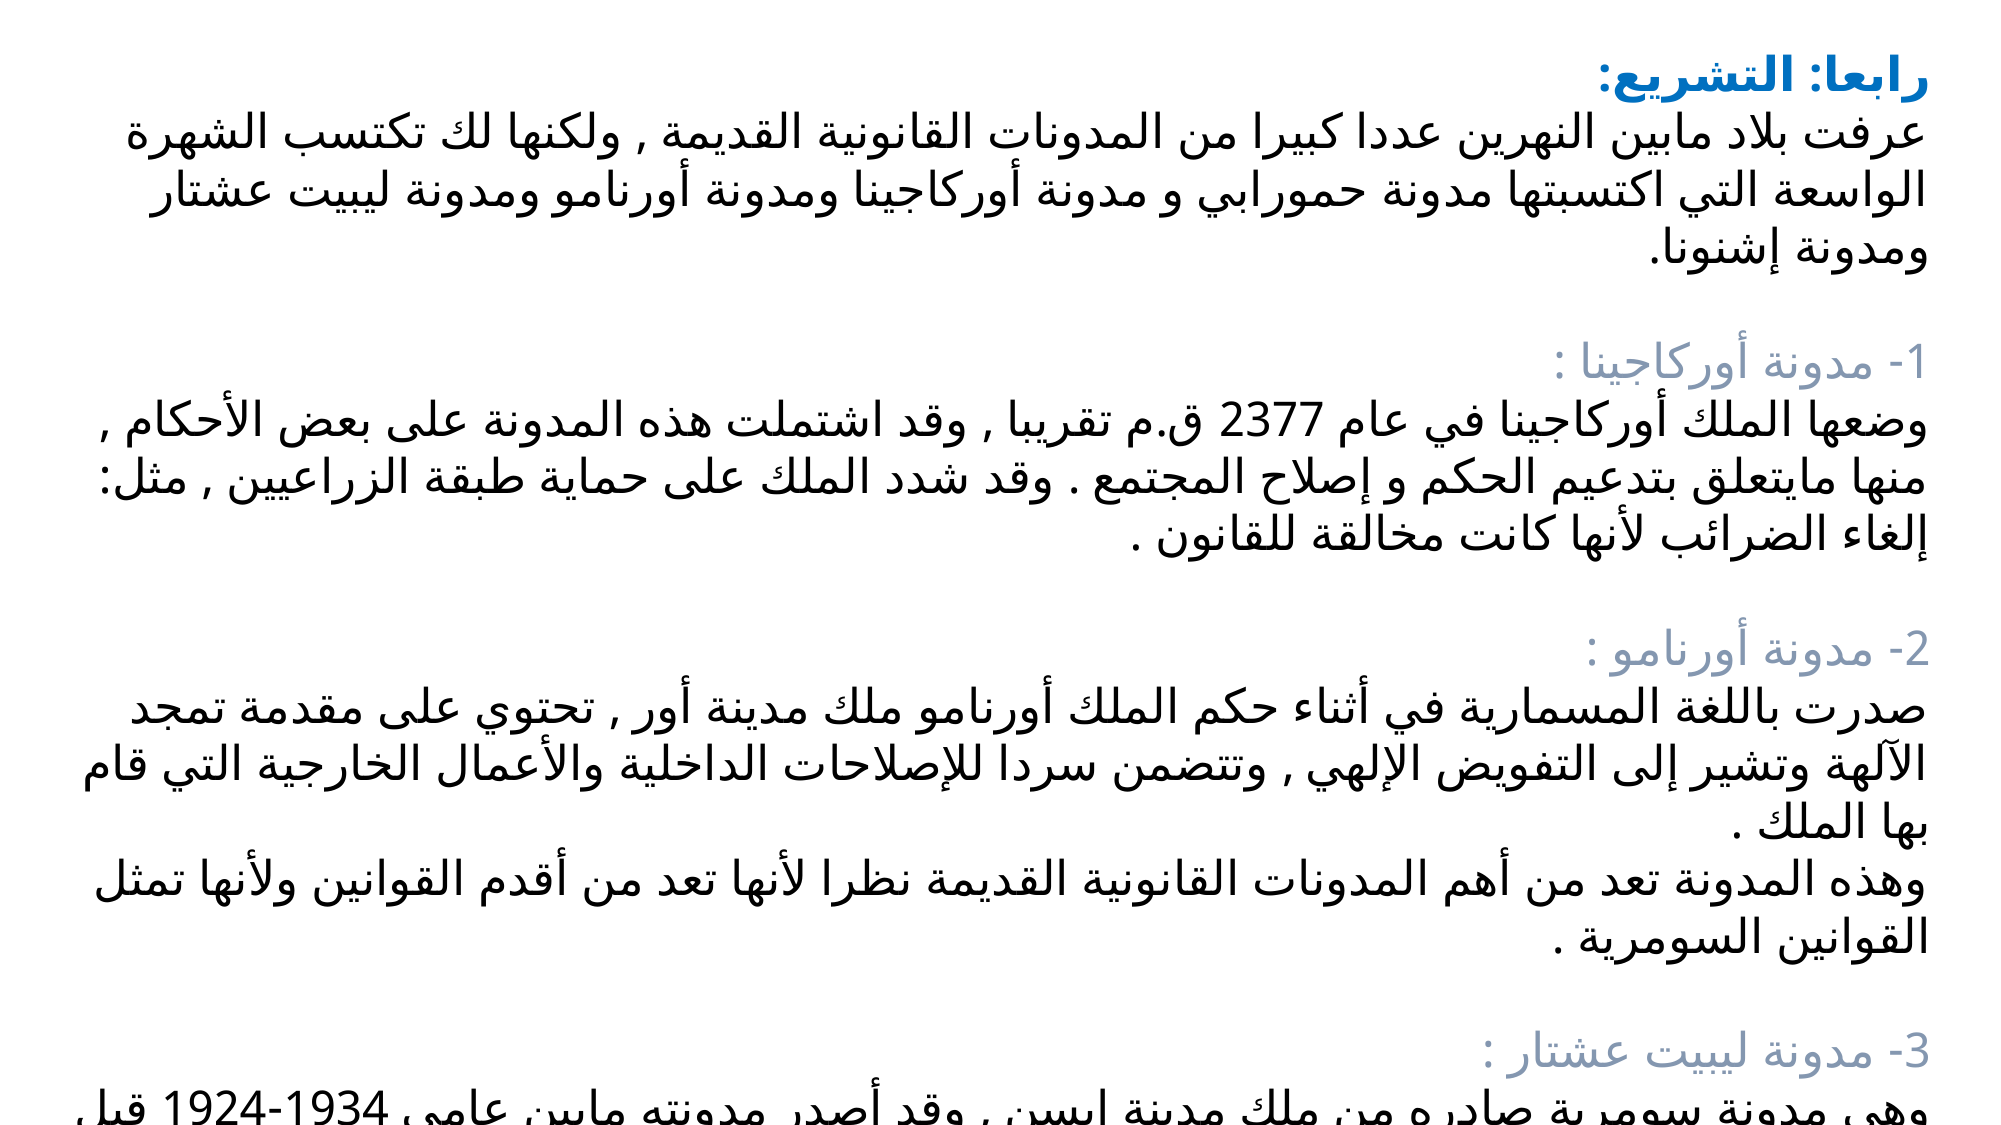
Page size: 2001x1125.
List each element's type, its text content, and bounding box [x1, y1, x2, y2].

text_box رابعا: التشريع: عرفت بلاد مابين النهرين عددا كبيرا من المدونات القانونية القديمة , ولكنها لك تكتسب الشهرة الواسعة التي اكتسبتها مدونة حمورابي و مدونة أوركاجينا ومدونة أورنامو ومدونة ليبيت عشتار ومدونة إشنونا. 1- مدونة أوركاجينا : وضعها الملك أوركاجينا في عام 2377 ق.م تقريبا , وقد اشتملت هذه المدونة على بعض الأحكام , منها مايتعلق بتدعيم الحكم و إصلاح المجتمع . وقد شدد الملك على حماية طبقة الزراعيين , مثل: إلغاء الضرائب لأنها كانت مخالقة للقانون . 2- مدونة أورنامو : صدرت باللغة المسمارية في أثناء حكم الملك أورنامو ملك مدينة أور , تحتوي على مقدمة تمجد الآلهة وتشير إلى التفويض الإلهي , وتتضمن سردا للإصلاحات الداخلية والأعمال الخارجية التي قام بها الملك . وهذه المدونة تعد من أهم المدونات القانونية القديمة نظرا لأنها تعد من أقدم القوانين ولأنها تمثل القوانين السومرية . 3- مدونة ليبيت عشتار : وهي مدونة سومرية صادره من ملك مدينة إيسن , وقد أصدر مدونته مابين عامي 1934-1924 قبل الميلاد . وتشتمل على مقدمة ومضمون عبارة من مجموعة النصوص وخاتمة , والغرض من وضع هذه المدونة هو جلب الخير والرفاهية لشعب بلاد سومر , المضمون يشتمل على مجموعة من النصوص القانونية ويلغ عددها 40 نصا . الخاتمة أشارت إلى تمجيد الآلهة وتحقيق العدل . وقد كتبت باللغة الأكادية . [38, 35, 1946, 1125]
